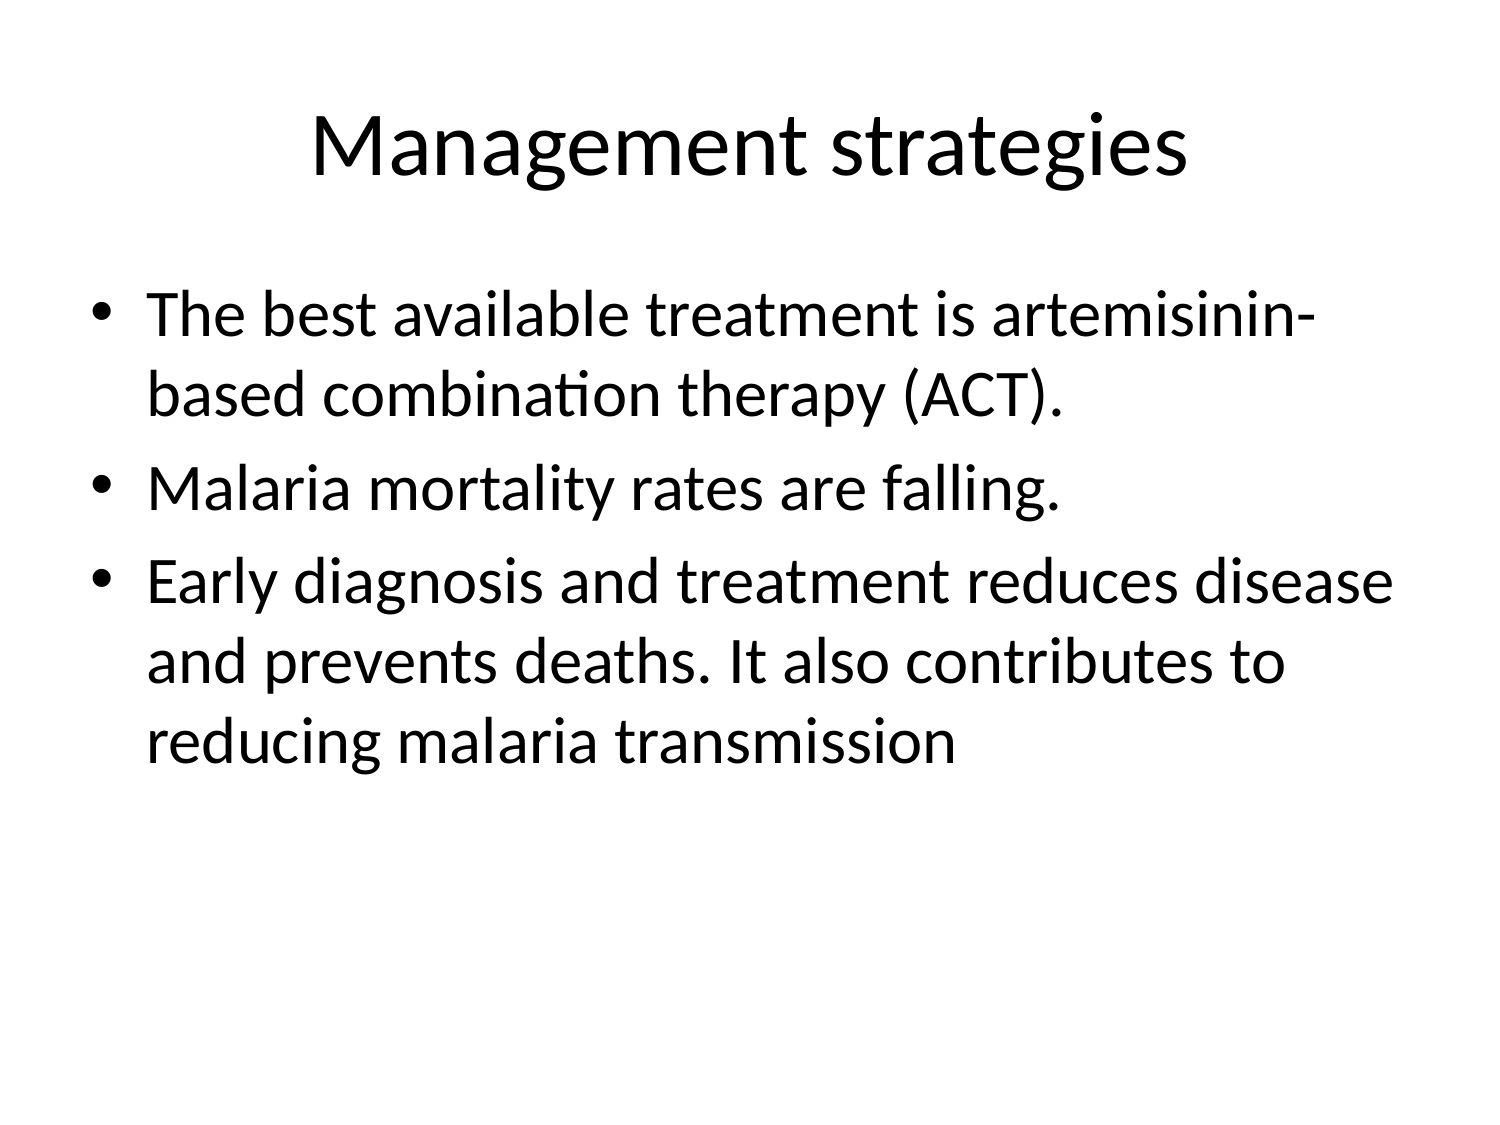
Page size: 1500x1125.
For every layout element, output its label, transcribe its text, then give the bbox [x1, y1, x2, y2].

list The best available treatment is artemisinin-based combination therapy (ACT). Malaria mortality rates are falling. Early diagnosis and treatment reduces disease and prevents deaths. It also contributes to reducing malaria transmission [75, 262, 1425, 1005]
title Management strategies [75, 45, 1425, 233]
